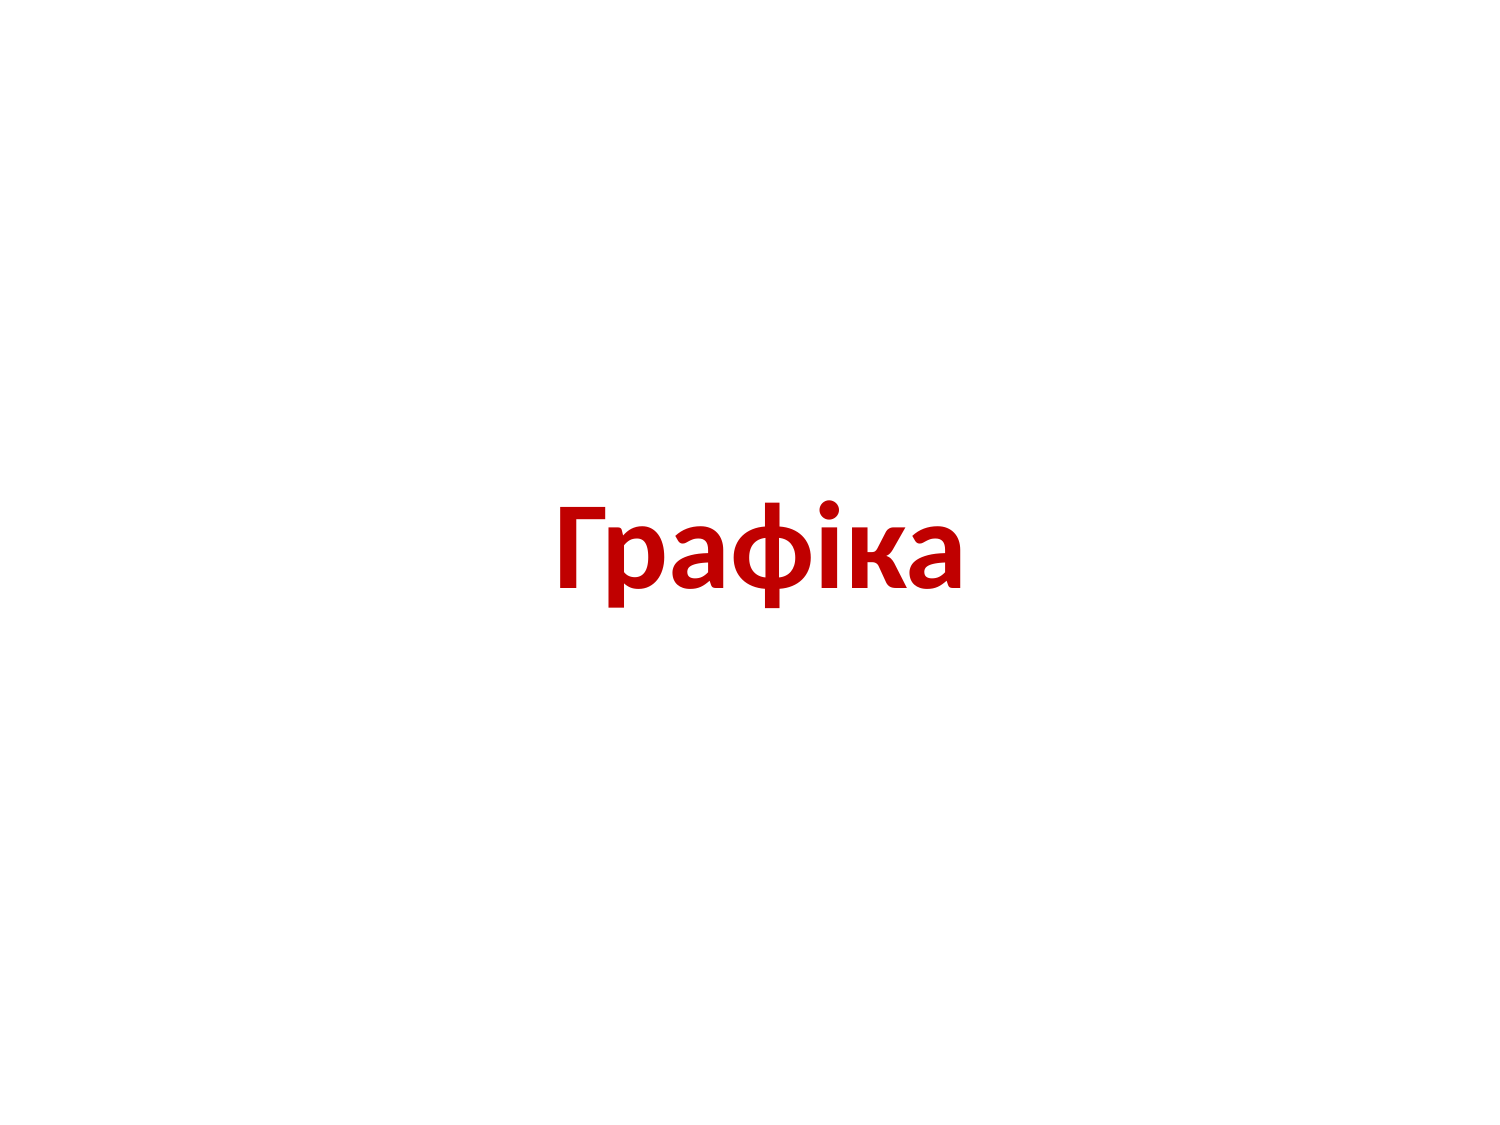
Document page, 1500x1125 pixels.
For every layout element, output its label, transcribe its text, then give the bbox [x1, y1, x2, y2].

title Графіка [100, 444, 1451, 632]
